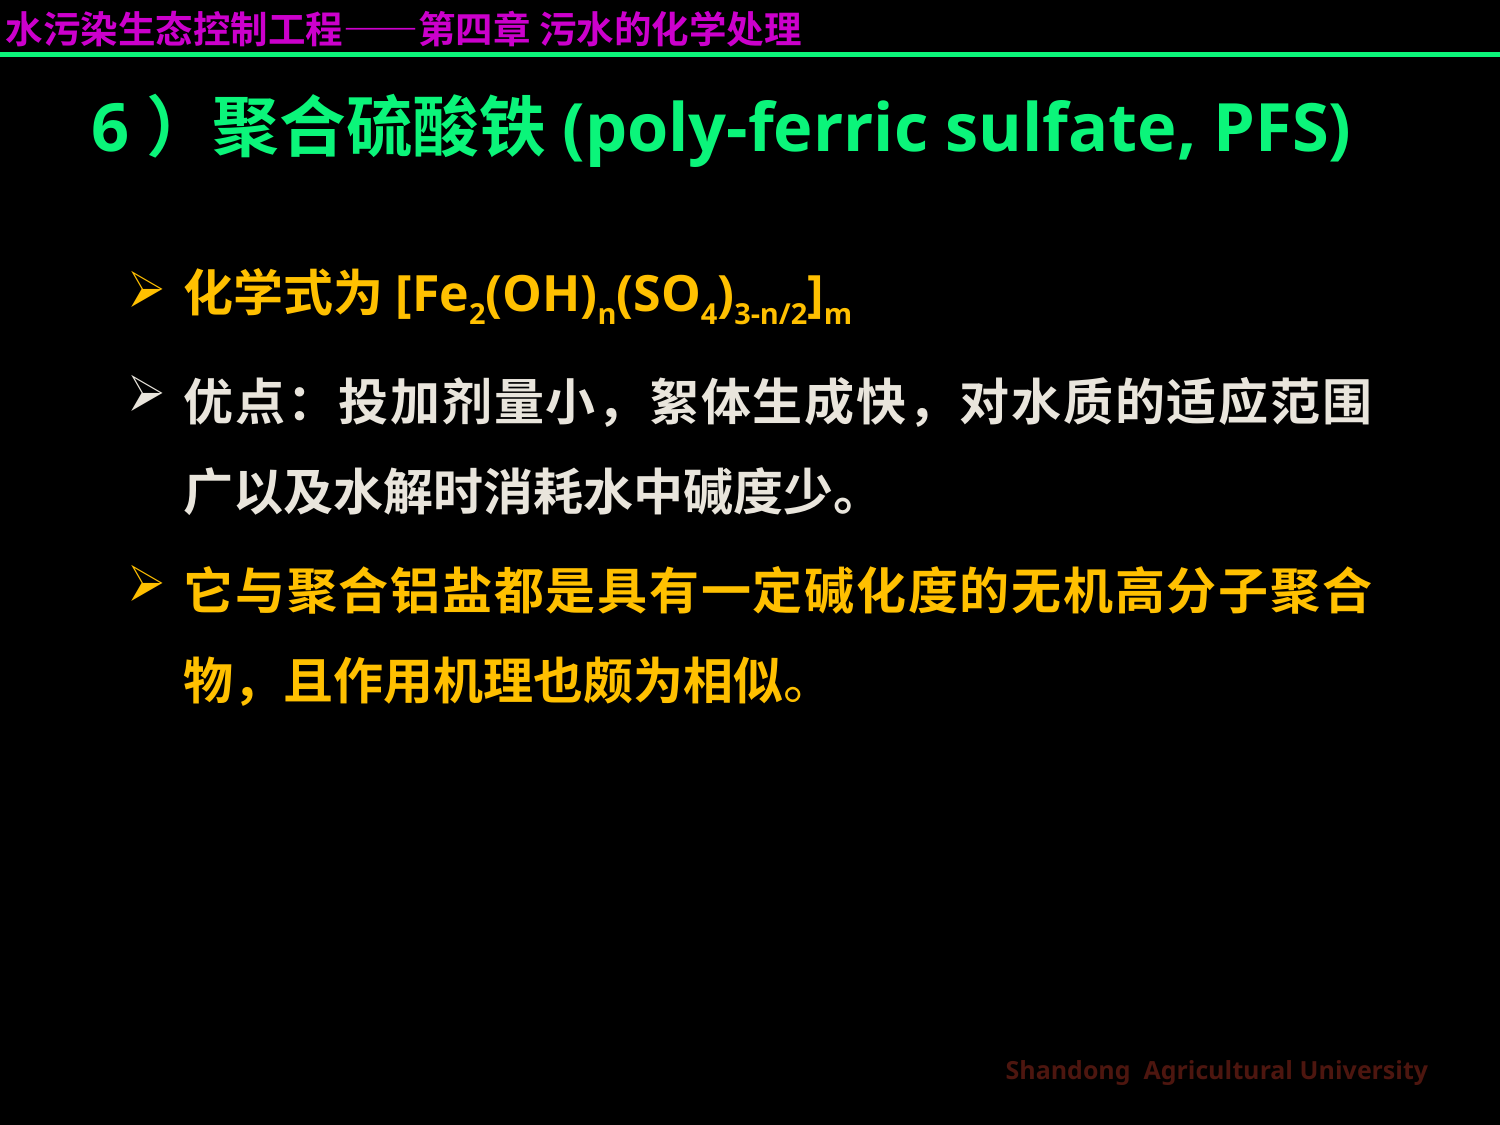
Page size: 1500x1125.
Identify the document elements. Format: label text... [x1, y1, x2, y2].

list 化学式为[Fe2(OH)n(SO4)3-n/2]m 优点：投加剂量小，絮体生成快，对水质的适应范围广以及水解时消耗水中碱度少。 它与聚合铝盐都是具有一定碱化度的无机高分子聚合物，且作用机理也颇为相似。 [112, 220, 1388, 995]
title 6）聚合硫酸铁(poly-ferric sulfate, PFS) [76, 52, 1430, 197]
